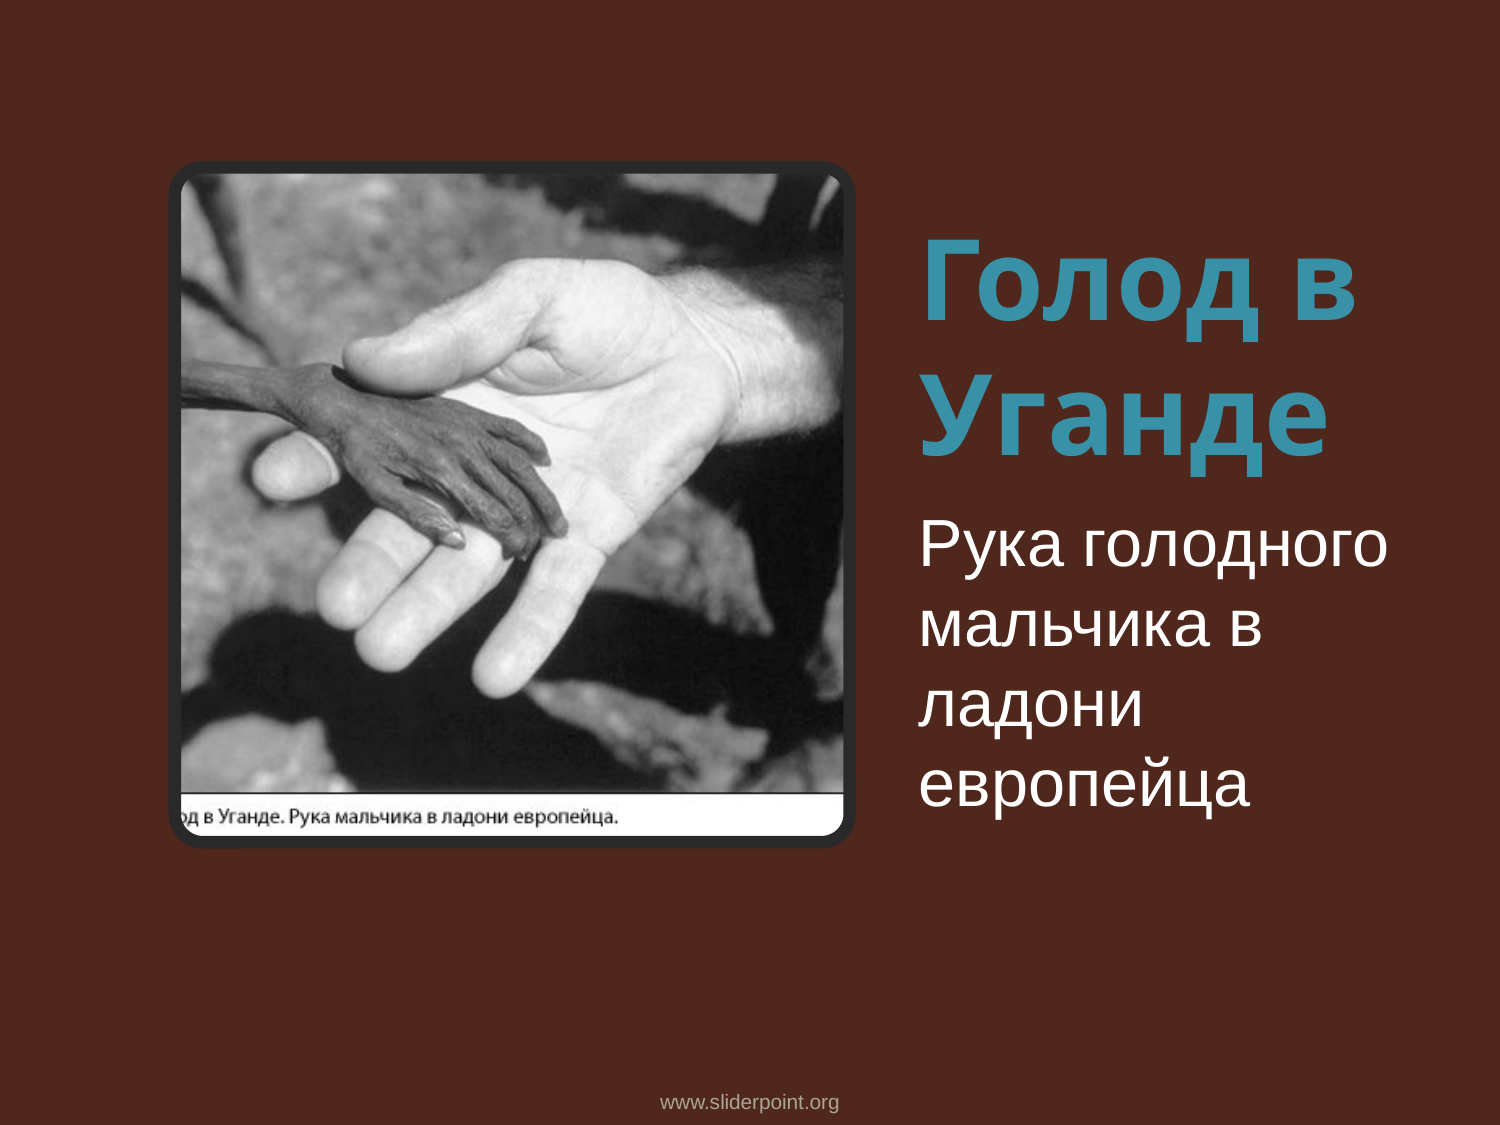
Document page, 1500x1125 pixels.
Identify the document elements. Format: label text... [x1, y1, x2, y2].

picture [174, 166, 850, 843]
title Голод в Уганде [911, 279, 1413, 486]
footer www.sliderpoint.org [512, 1053, 988, 1114]
list Рука голодного мальчика в ладони европейца [911, 491, 1413, 929]
